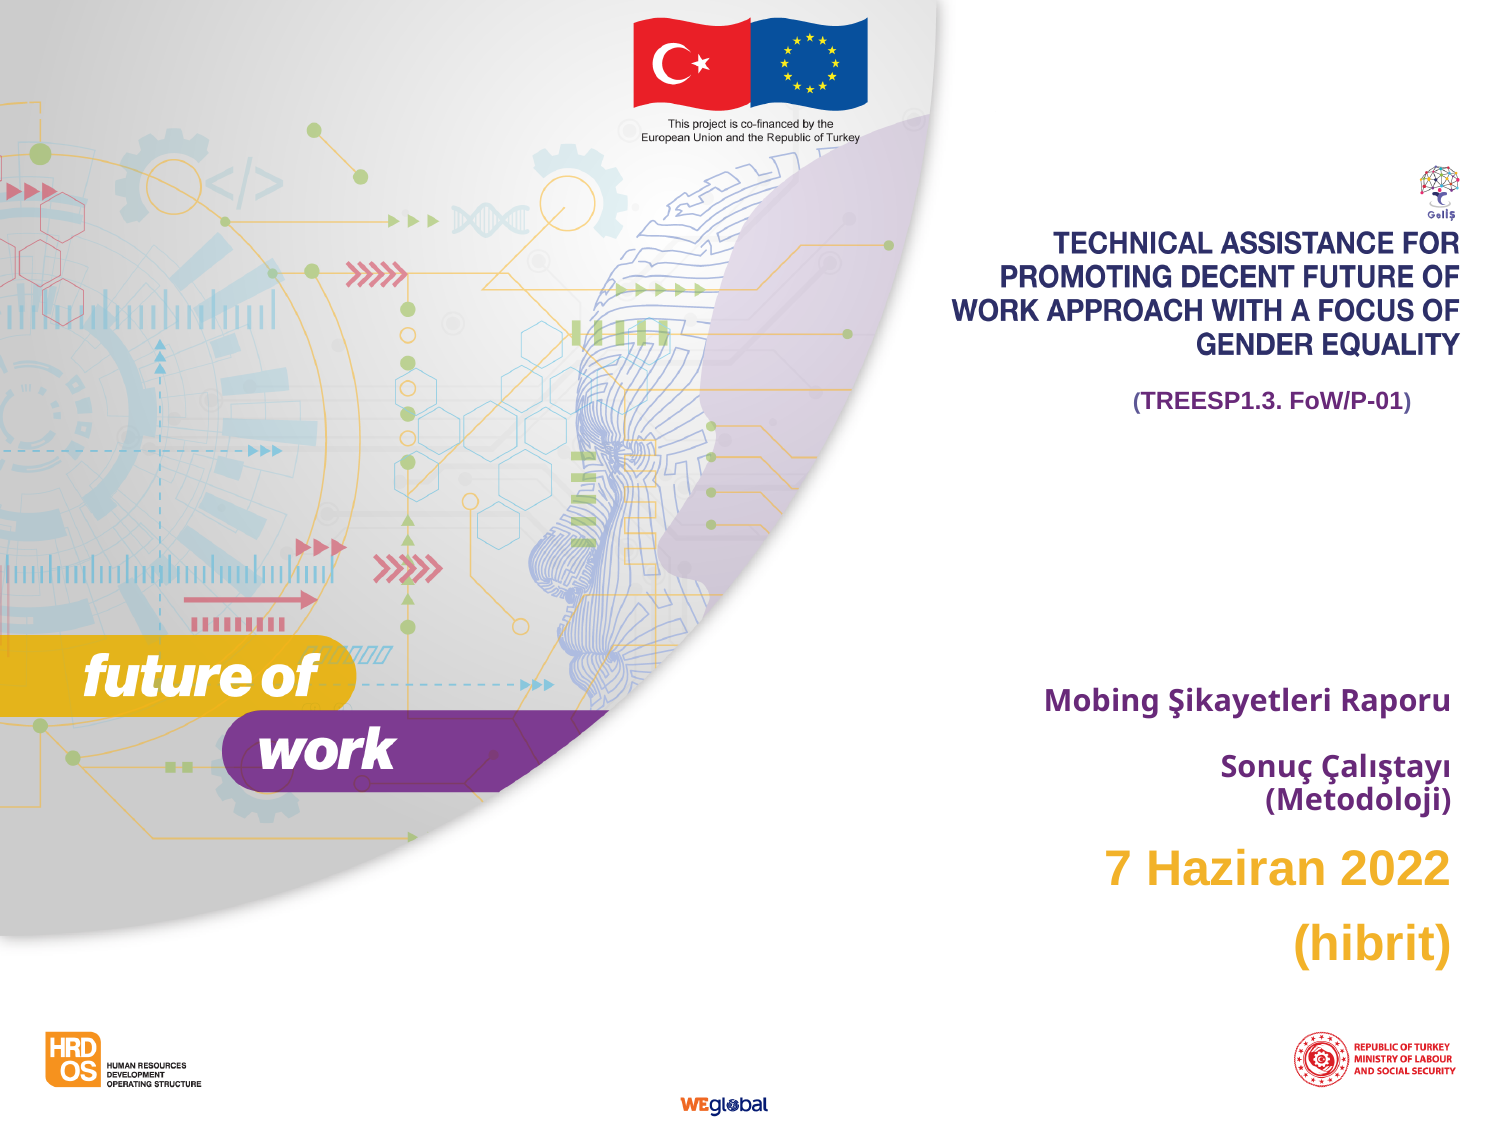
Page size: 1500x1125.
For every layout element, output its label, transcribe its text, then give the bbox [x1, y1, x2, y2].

text_box (TREESP1.3. FoW/P-01) [1118, 376, 1427, 422]
picture [0, 0, 1500, 1125]
subtitle 7 Haziran 2022 (hibrit) [692, 834, 1467, 1066]
title Mobing Şikayetleri Raporu Sonuç Çalıştayı (Metodoloji) [664, 443, 1467, 862]
